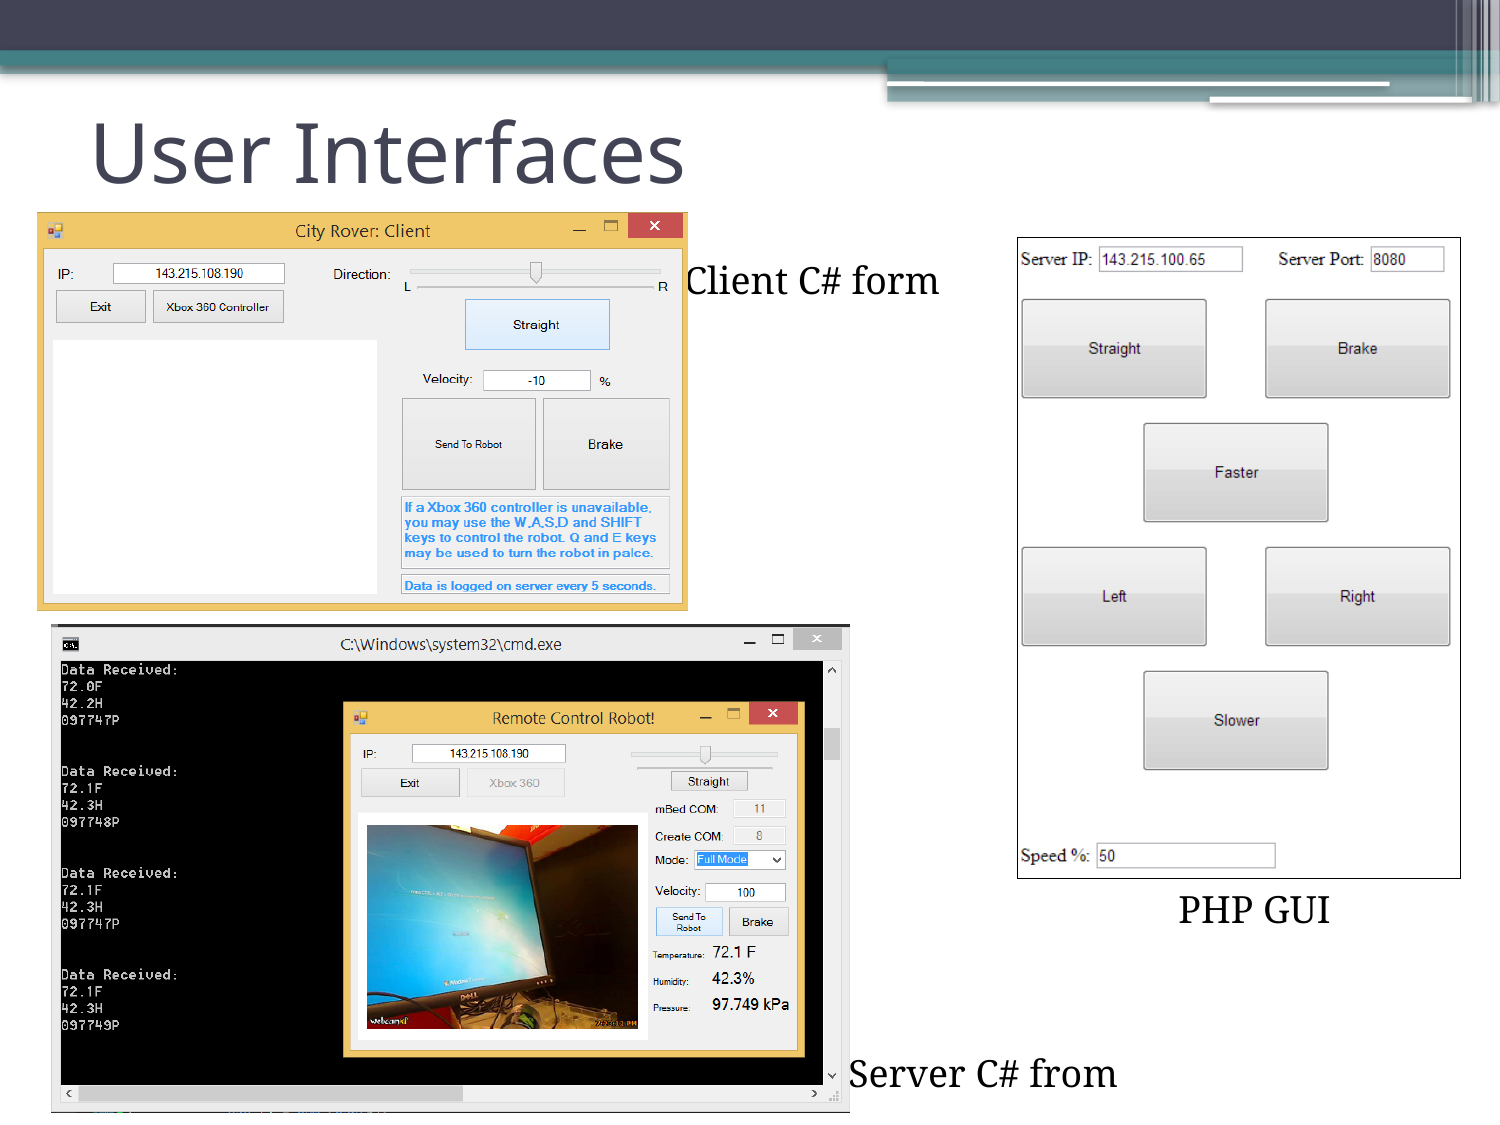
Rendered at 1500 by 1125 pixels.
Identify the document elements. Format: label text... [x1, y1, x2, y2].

title User Interfaces [75, 62, 1425, 238]
picture [37, 212, 688, 611]
picture [1017, 237, 1461, 880]
text_box Client C# form [693, 249, 956, 310]
text_box PHP GUI [1163, 890, 1346, 939]
picture [51, 623, 851, 1113]
text_box Server C# from [856, 1042, 1133, 1103]
